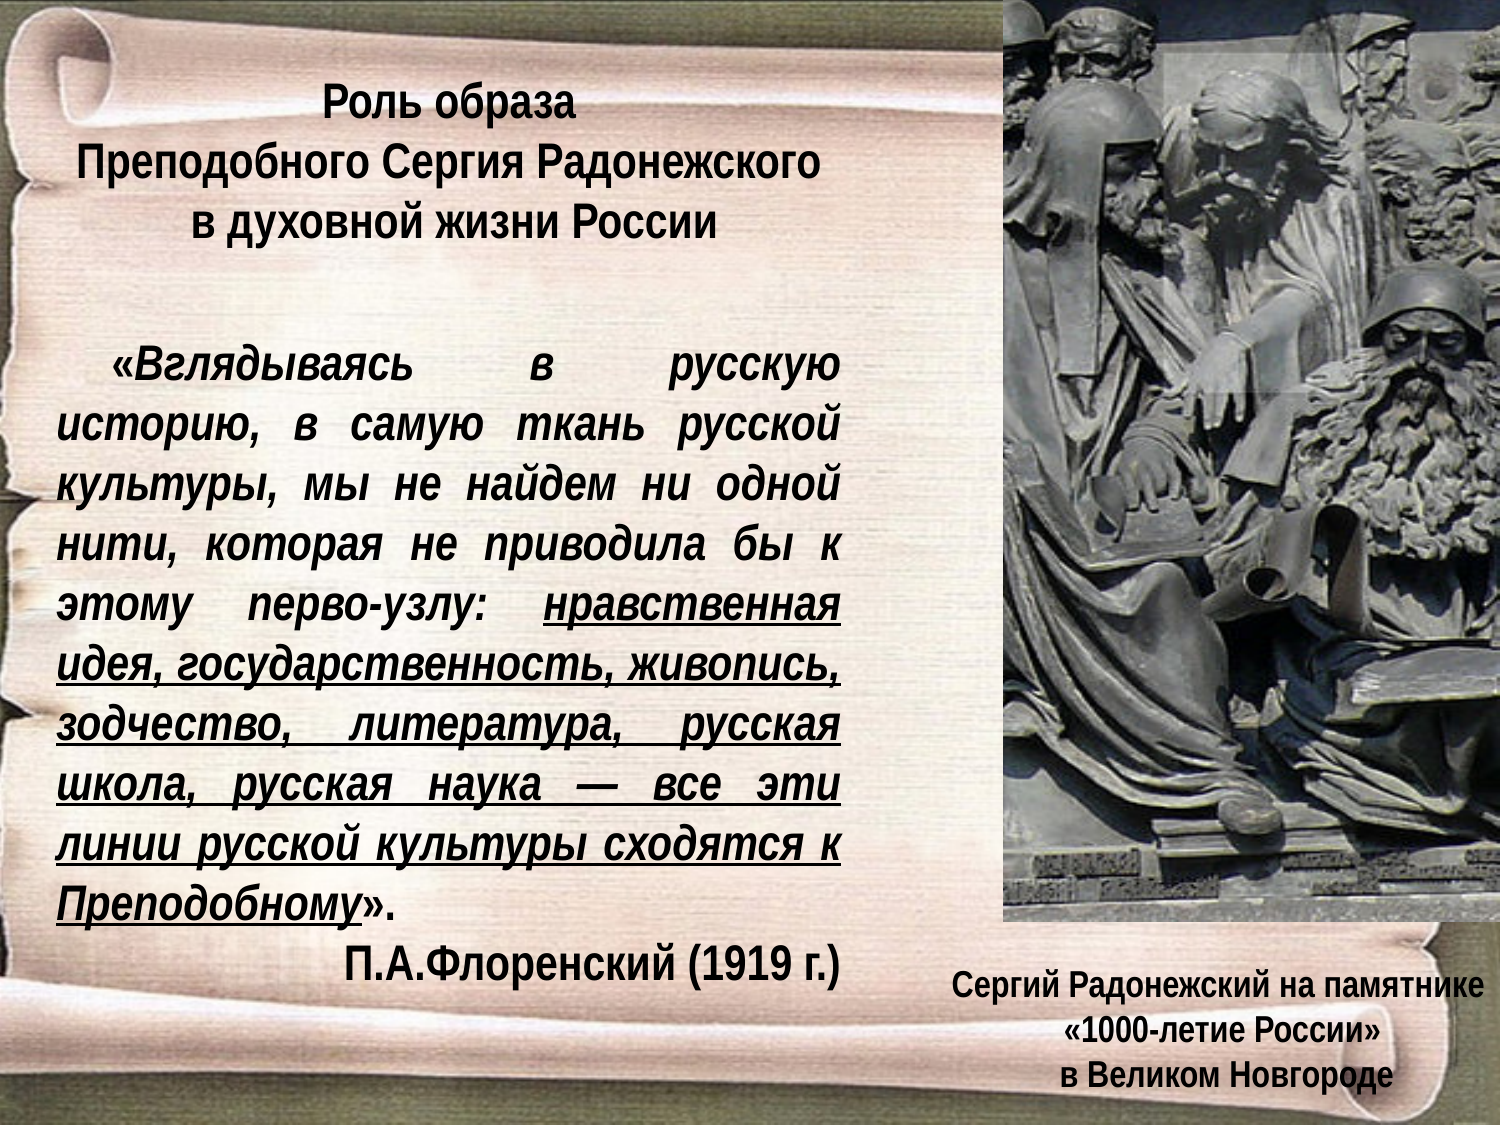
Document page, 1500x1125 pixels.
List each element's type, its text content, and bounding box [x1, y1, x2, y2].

title Роль образа Преподобного Сергия Радонежского в духовной жизни России [41, 101, 869, 327]
text_box «Вглядываясь в русскую историю, в самую ткань русской культуры, мы не найдем ни одной нити, которая не приводила бы к этому перво-узлу: нравственная идея, государственность, живопись, зодчество, литература, русская школа, русская наука — все эти линии русской культуры сходятся к Преподобному». П.А.Флоренский (1919 г.) [41, 323, 857, 999]
text_box Сергий Радонежский на памятнике «1000-летие России» в Великом Новгороде [927, 952, 1500, 1102]
picture [0, 0, 1500, 1125]
